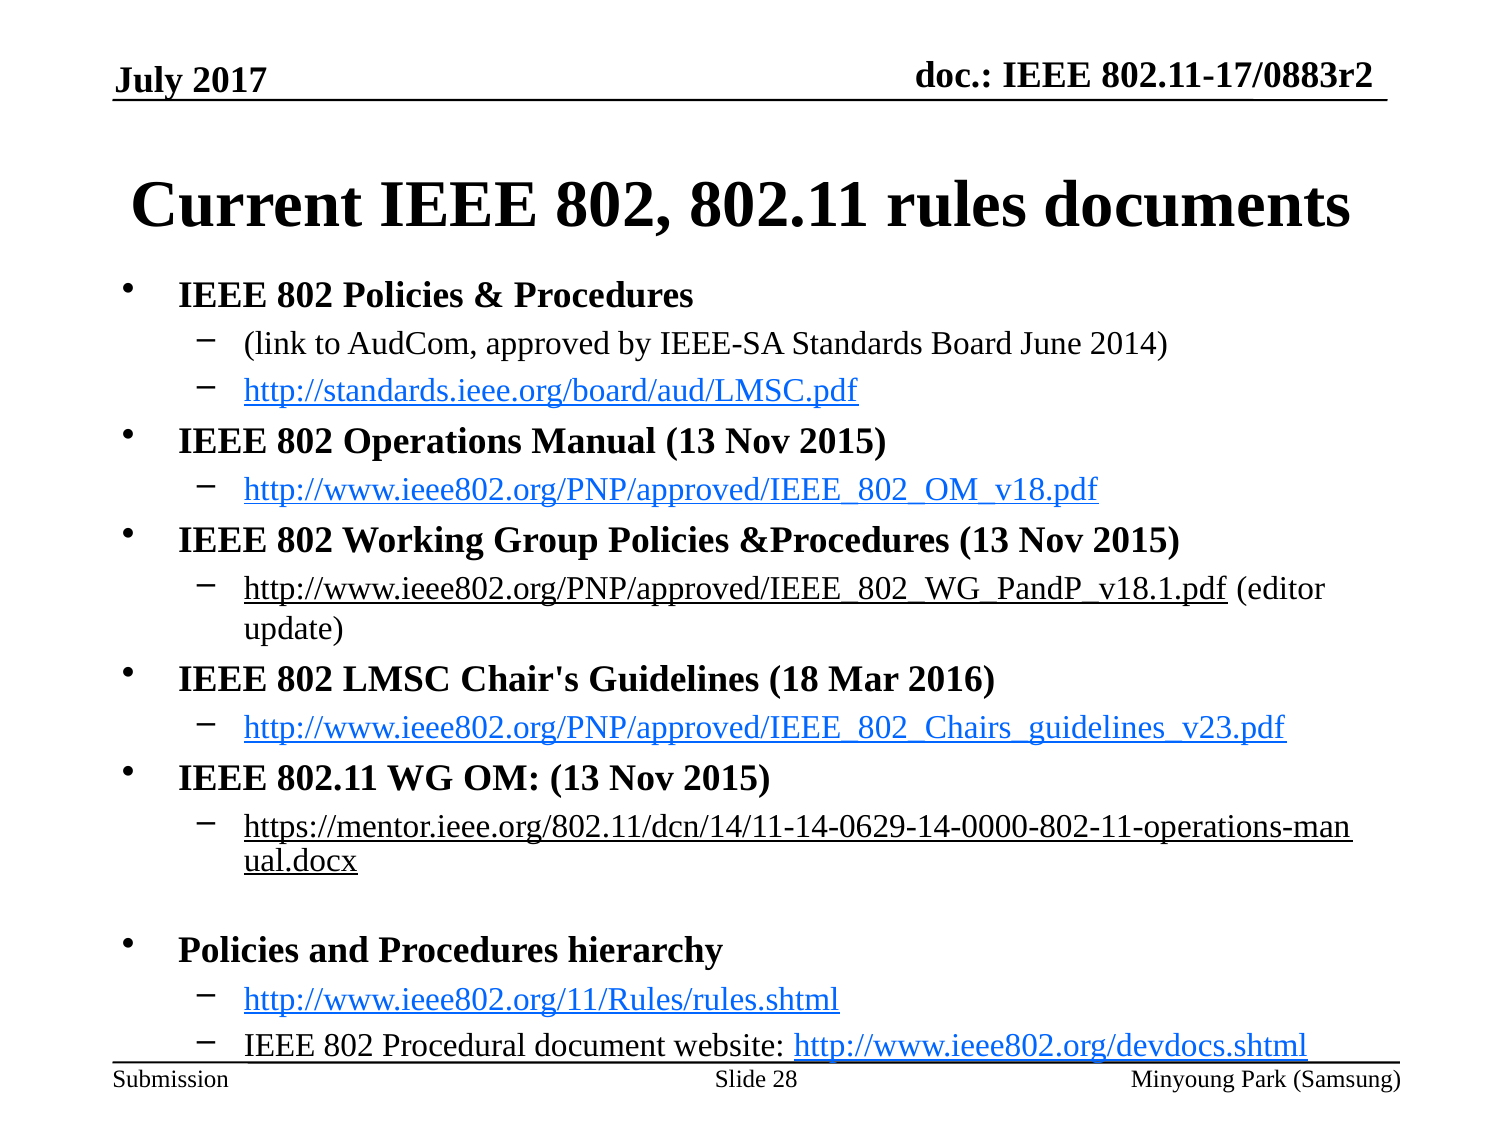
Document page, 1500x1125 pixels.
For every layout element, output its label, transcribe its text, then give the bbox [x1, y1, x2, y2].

title Current IEEE 802, 802.11 rules documents [112, 112, 1388, 288]
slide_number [114, 54, 374, 101]
slide_number Slide 28 [712, 1061, 800, 1093]
list IEEE 802 Policies & Procedures (link to AudCom, approved by IEEE-SA Standards Board June 2014) http://standards.ieee.org/board/aud/LMSC.pdf IEEE 802 Operations Manual (13 Nov 2015) http://www.ieee802.org/PNP/approved/IEEE_802_OM_v18.pdf IEEE 802 Working Group Policies &Procedures (13 Nov 2015) http://www.ieee802.org/PNP/approved/IEEE_802_WG_PandP_v18.1.pdf (editor update) IEEE 802 LMSC Chair's Guidelines (18 Mar 2016) http://www.ieee802.org/PNP/approved/IEEE_802_Chairs_guidelines_v23.pdf IEEE 802.11 WG OM: (13 Nov 2015) https://mentor.ieee.org/802.11/dcn/14/11-14-0629-14-0000-802-11-operations-manual.docx Policies and Procedures hierarchy http://www.ieee802.org/11/Rules/rules.shtml IEEE 802 Procedural document website: http://www.ieee802.org/devdocs.shtml [106, 262, 1382, 938]
footer Minyoung Park (Samsung) [949, 1061, 1402, 1093]
